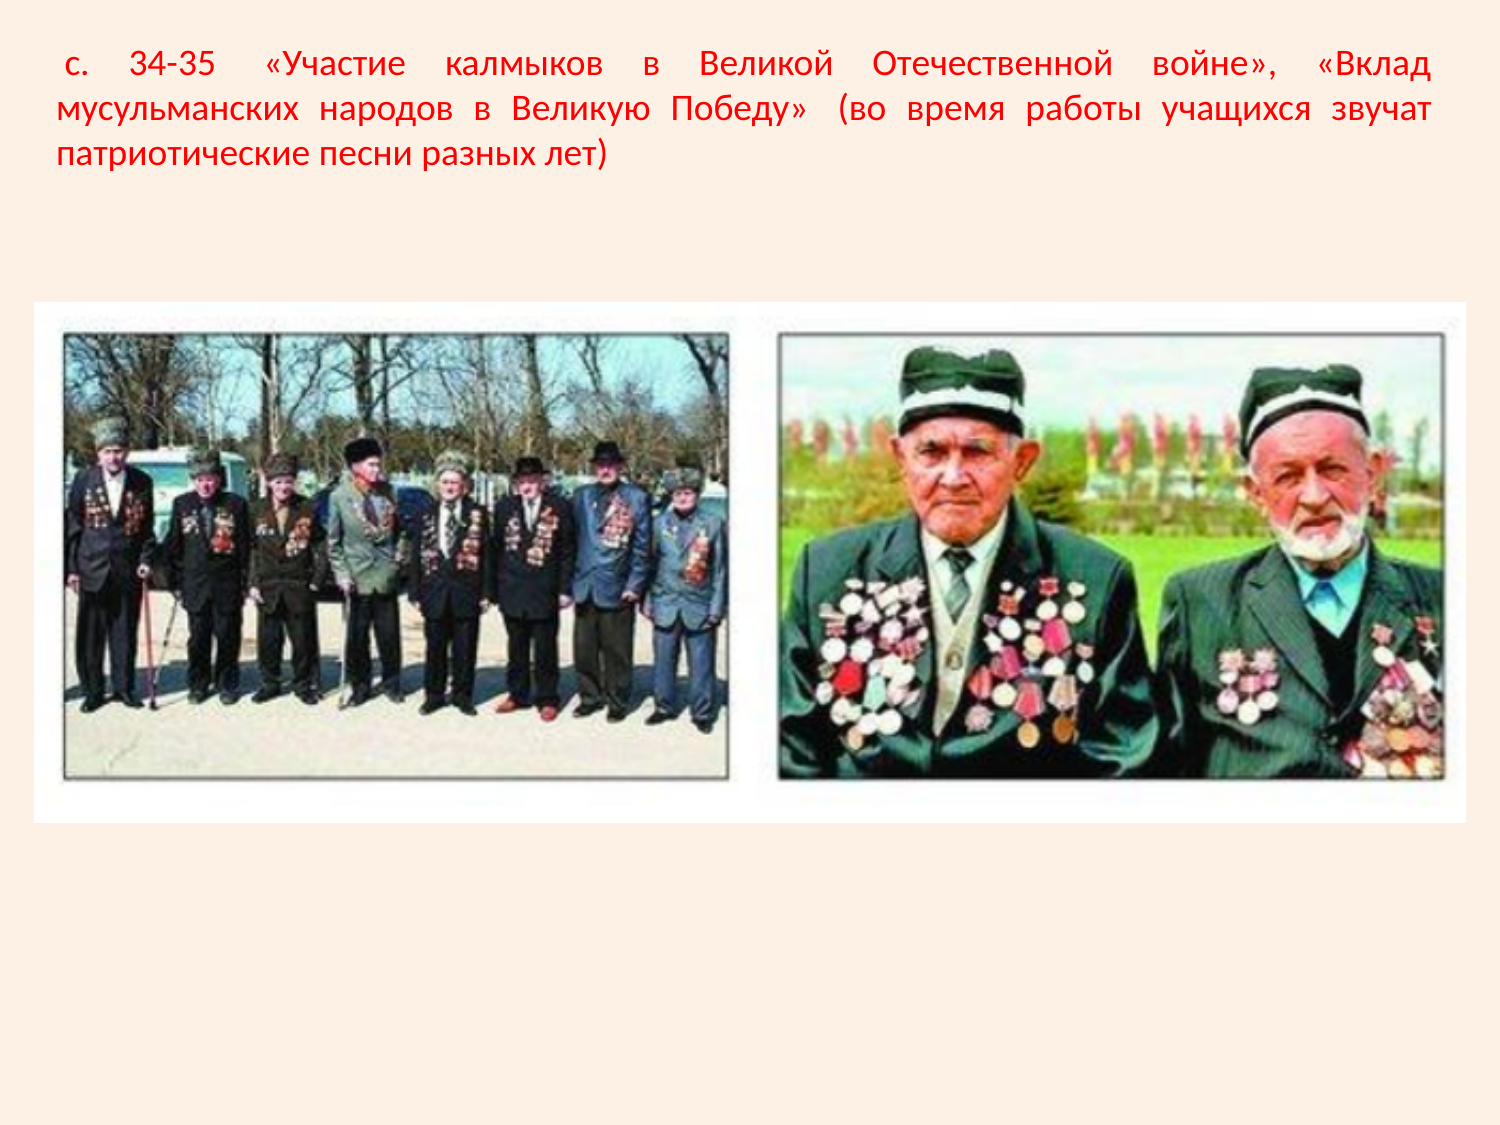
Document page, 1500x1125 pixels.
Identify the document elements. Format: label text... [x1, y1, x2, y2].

picture [34, 302, 1466, 823]
text_box с. 34-35 «Участие калмыков в Великой Отечественной войне», «Вклад мусульманских народов в Великую Победу» (во время работы учащихся звучат патриотические песни разных лет) [41, 30, 1447, 181]
